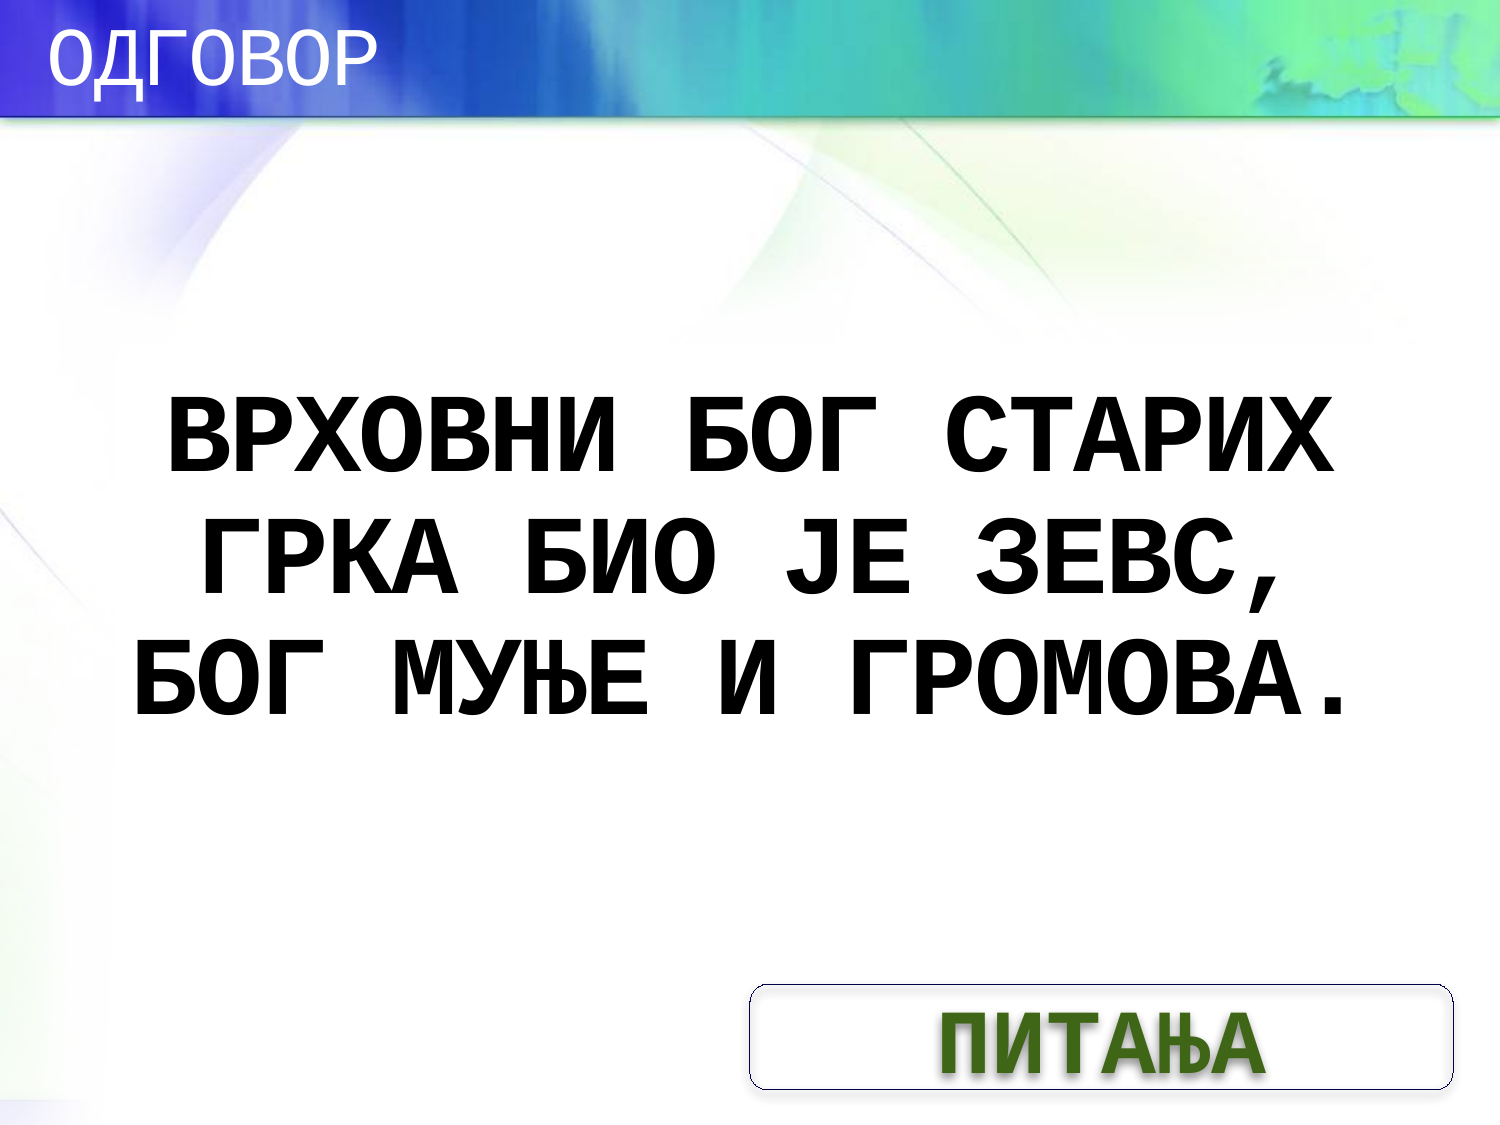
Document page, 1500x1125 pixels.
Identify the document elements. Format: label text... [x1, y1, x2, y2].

picture [0, 0, 1500, 1125]
text_box ОДГОВОР [46, 0, 774, 118]
text_box ПИТАЊА [749, 984, 1454, 1090]
title ВРХОВНИ БОГ СТАРИХ ГРКА БИО ЈЕ ЗЕВС, БОГ МУЊЕ И ГРОМОВА. [117, 164, 1380, 950]
